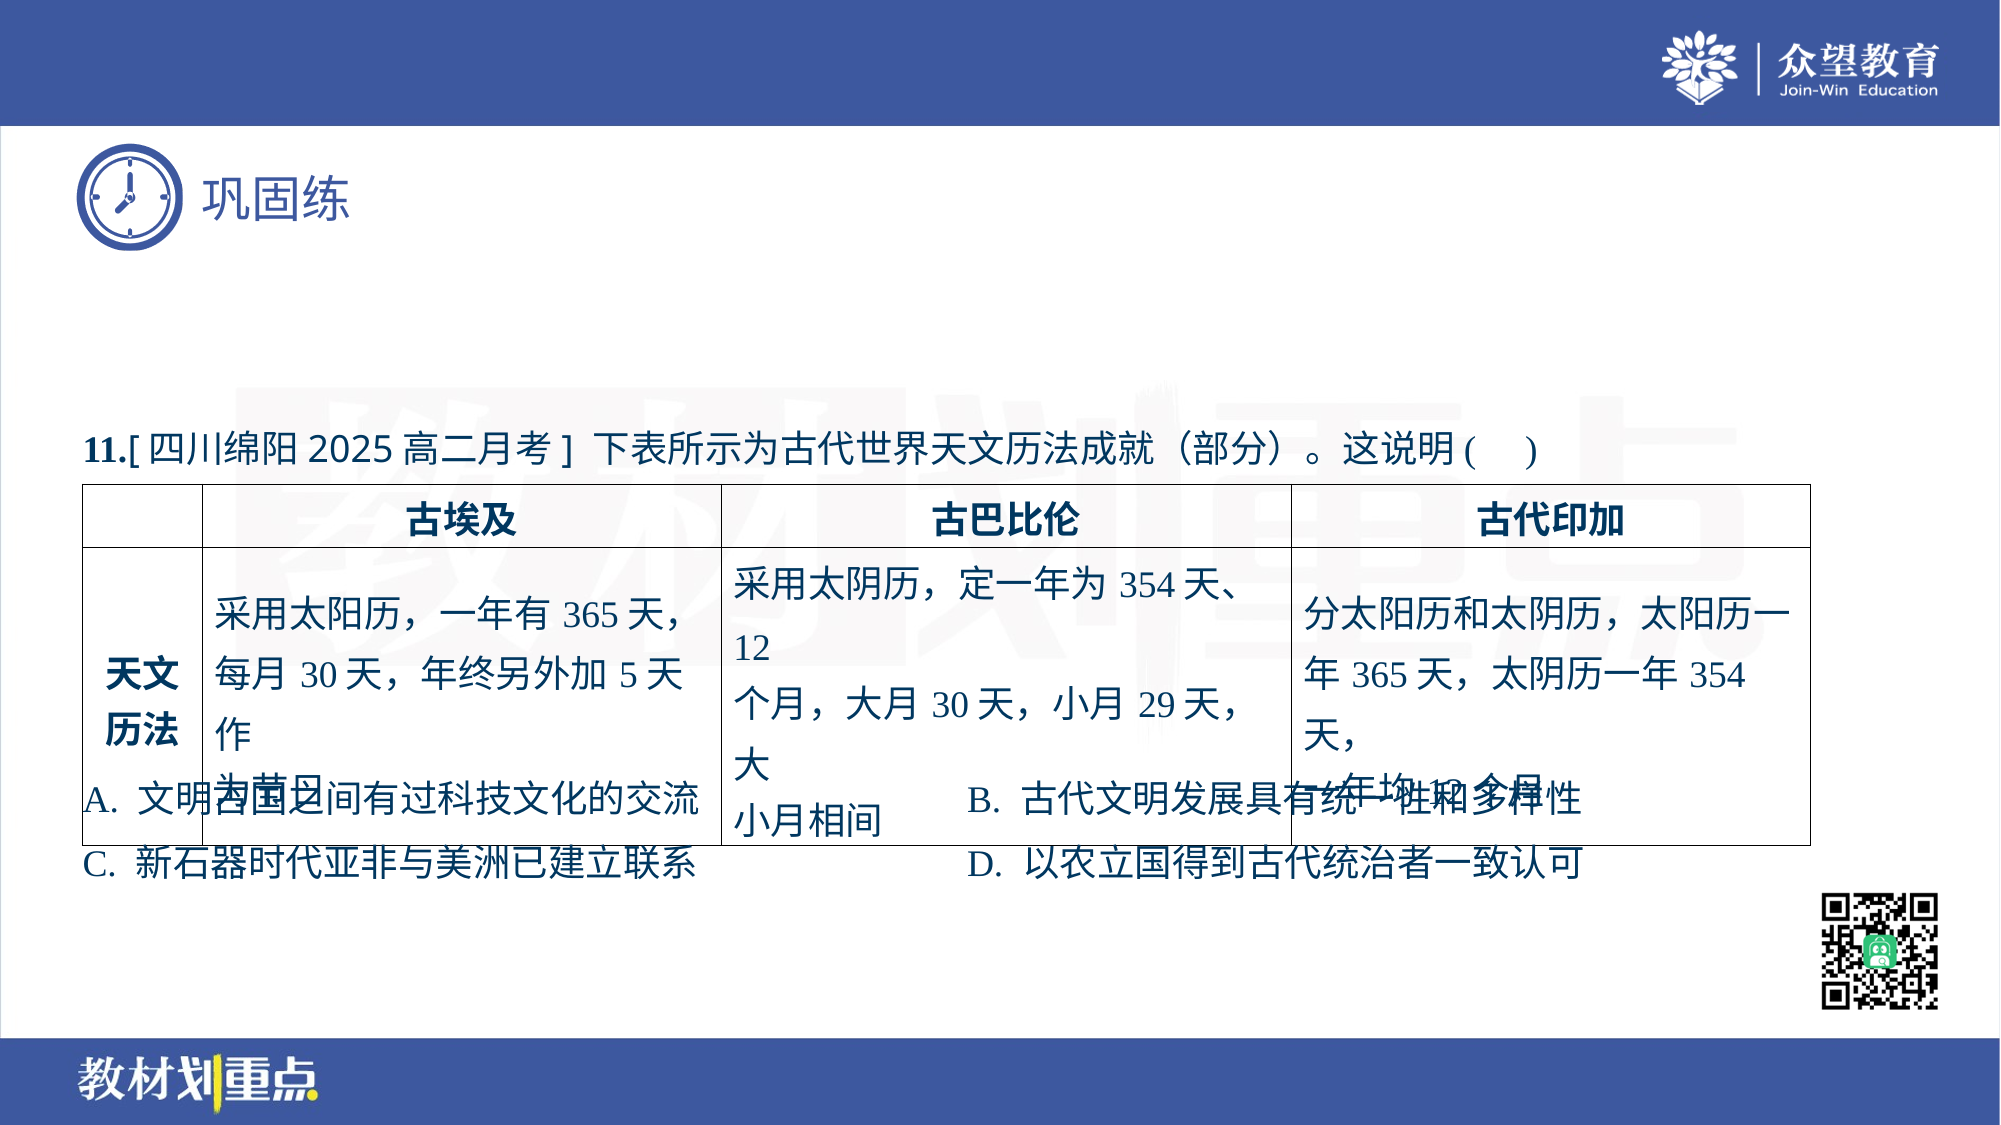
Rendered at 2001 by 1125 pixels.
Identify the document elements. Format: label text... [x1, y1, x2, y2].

table_header 古巴比伦 [722, 485, 1291, 547]
picture [0, 0, 2000, 1125]
table_cell 分太阳历和太阴历，太阳历一 年365天，太阴历一年354天， 一年均12个月 [1292, 548, 1810, 750]
table_cell 采用太阳历，一年有365天， 每月30天，年终另外加5天作 为节日 [203, 548, 721, 750]
table_header 古埃及 [203, 485, 721, 547]
table_header [83, 485, 202, 547]
table_cell 采用太阴历，定一年为354天、12 个月，大月30天，小月29天，大 小月相间 [722, 548, 1291, 750]
table_header 古代印加 [1292, 485, 1810, 547]
table_cell 天文 历法 [83, 548, 202, 750]
text_box A. 文明古国之间有过科技文化的交流 B. 古代文明发展具有统一性和多样性 C. 新石器时代亚非与美洲已建立联系 D. 以农立国得到古代统治者一致认可 [82, 750, 1817, 878]
text_box 11.[四川绵阳2025高二月考] 下表所示为古代世界天文历法成就（部分）。这说明( ) [82, 403, 1817, 463]
